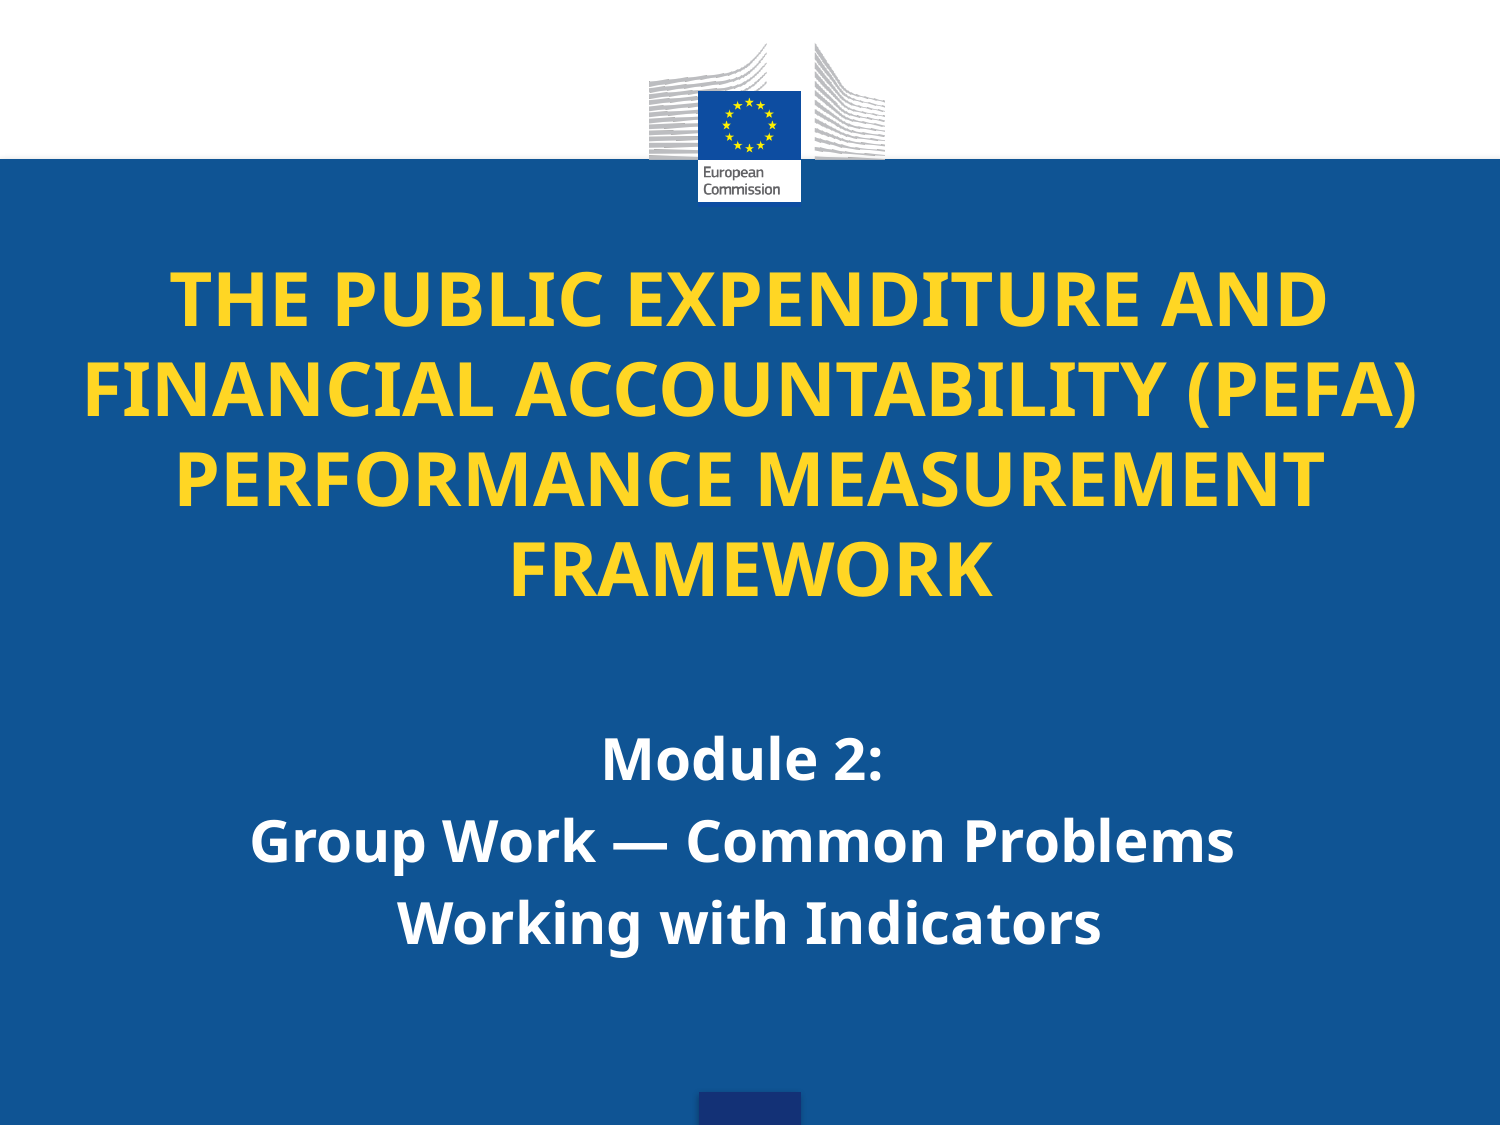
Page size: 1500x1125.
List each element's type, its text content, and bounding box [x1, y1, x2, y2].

subtitle Module 2: Group Work — Common Problems Working with Indicators [0, 633, 1500, 905]
title THE PUBLIC EXPENDITURE AND FINANCIAL ACCOUNTABILITY (PEFA) PERFORMANCE MEASUREMENT FRAMEWORK [0, 231, 1500, 551]
